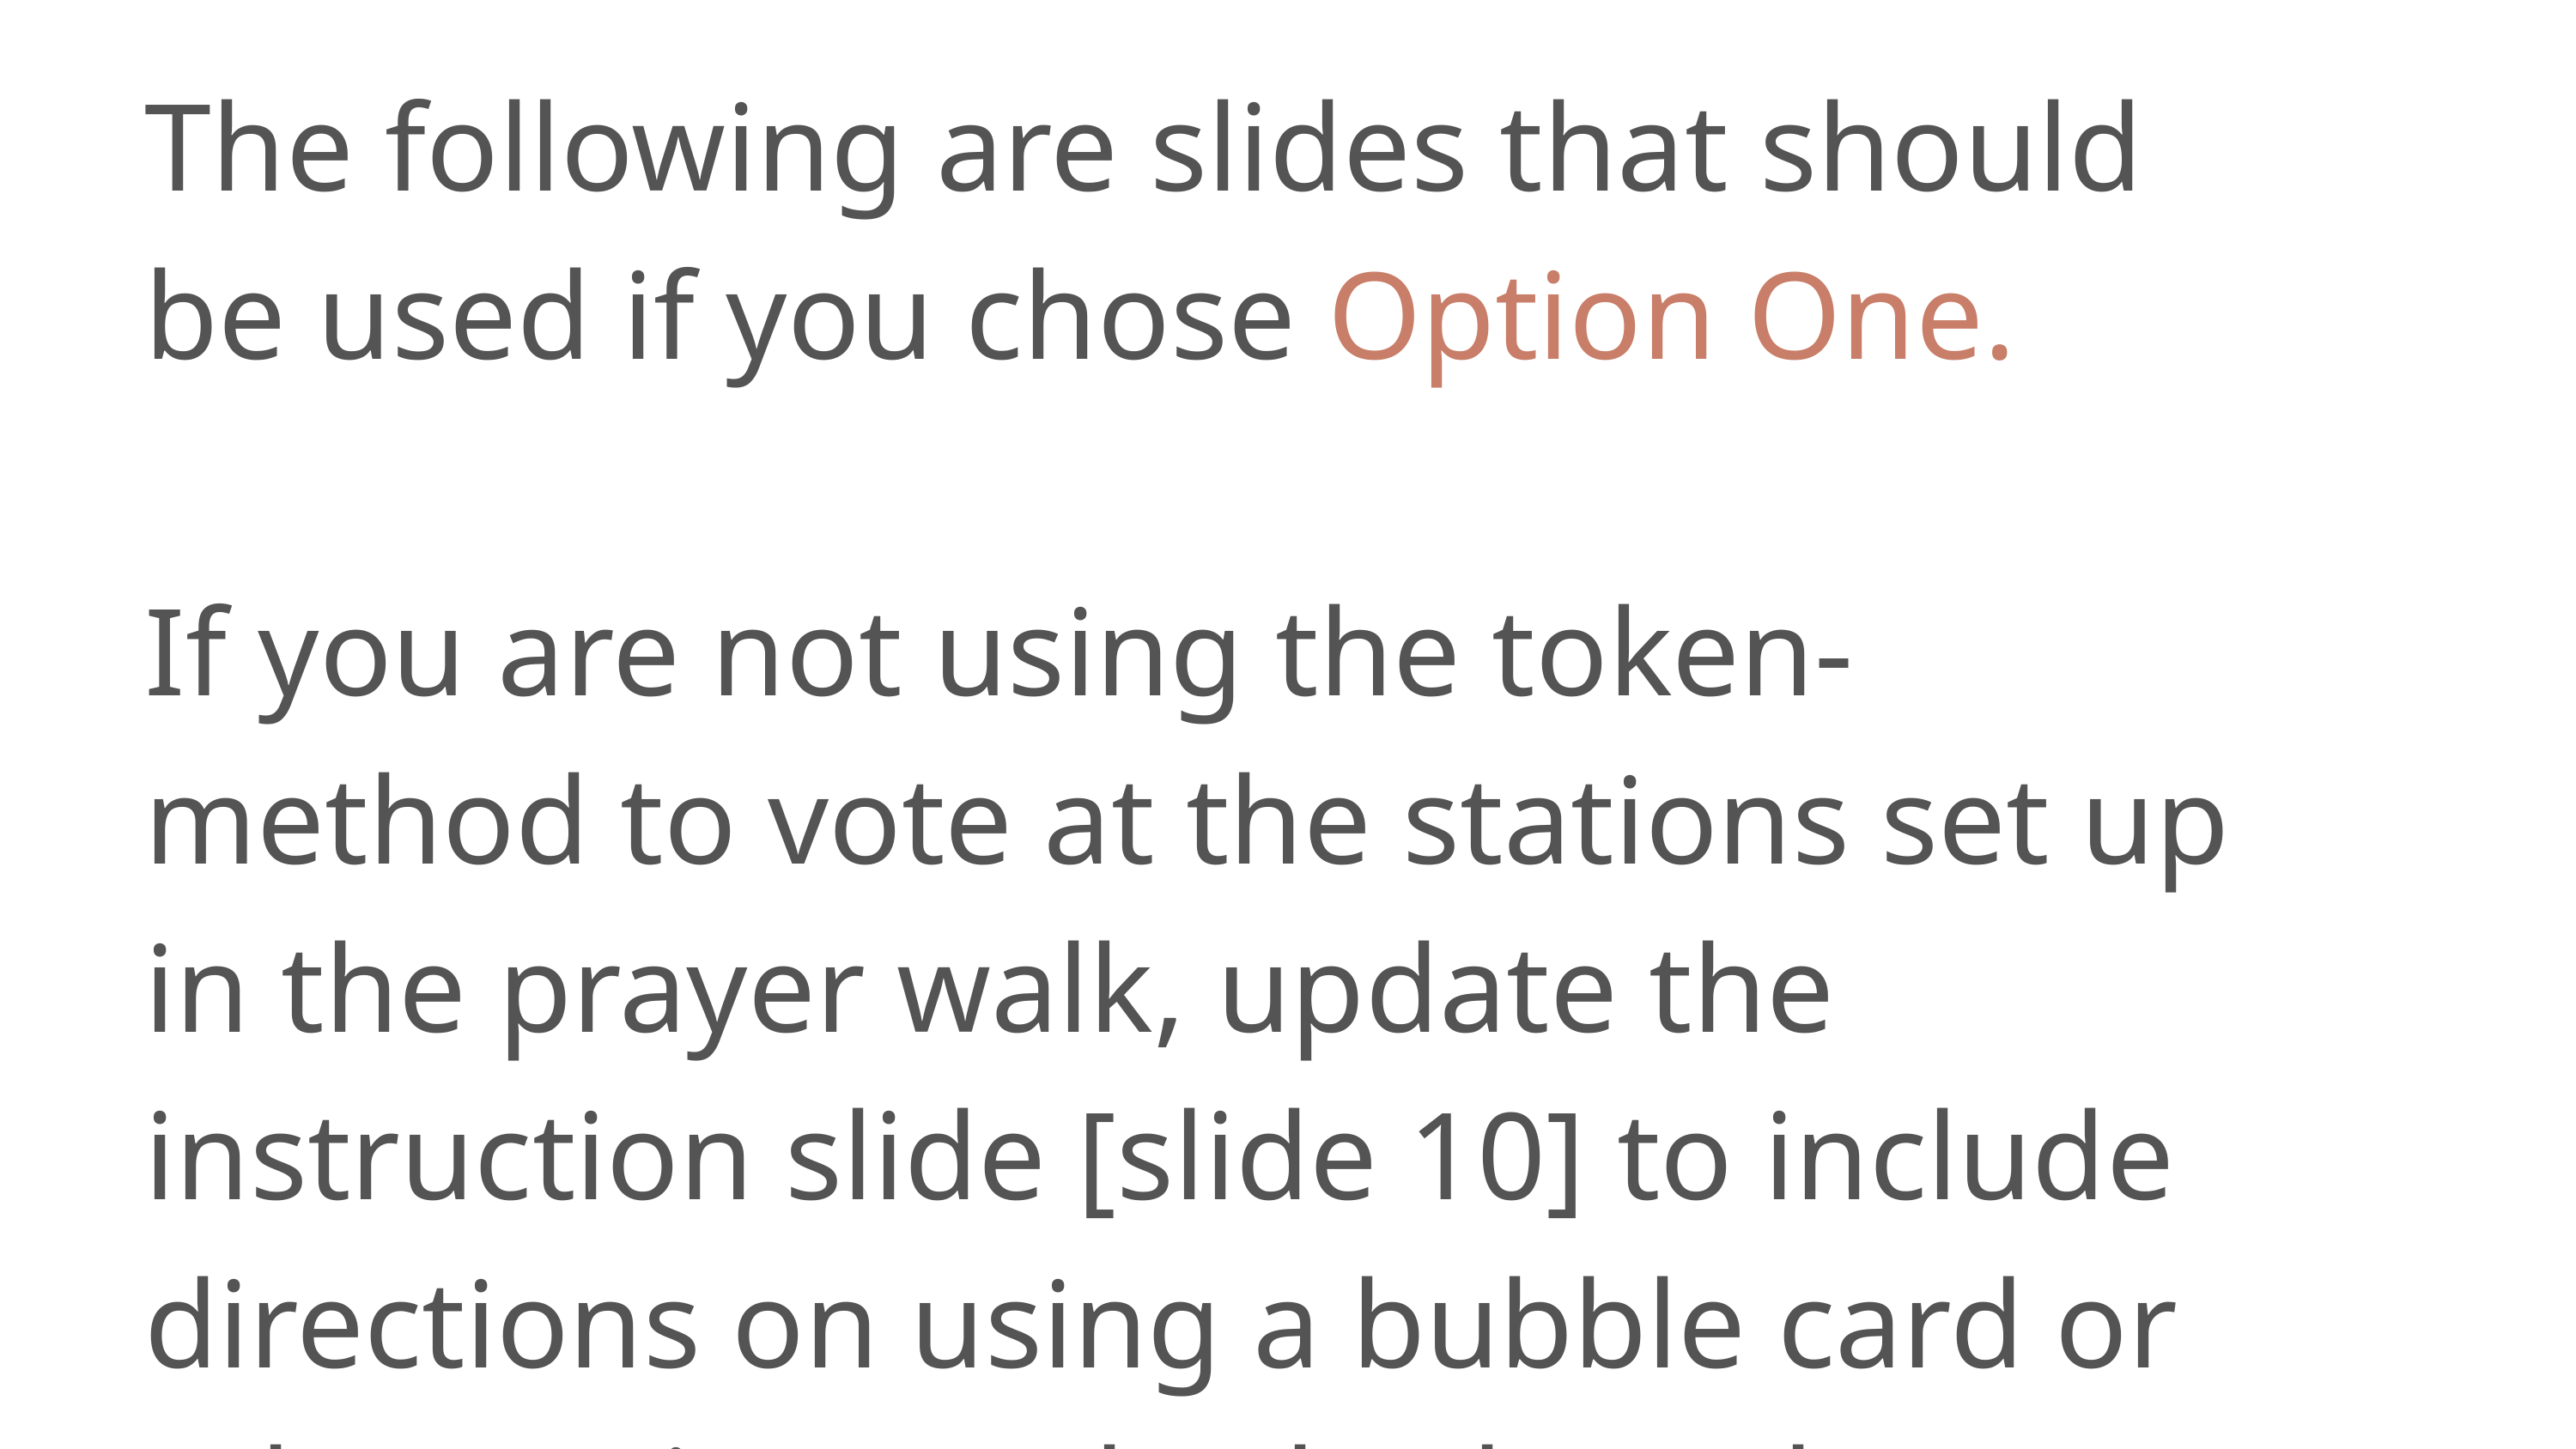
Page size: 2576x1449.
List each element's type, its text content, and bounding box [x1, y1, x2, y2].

text_box The following are slides that should be used if you chose Option One. If you are not using the token-method to vote at the stations set up in the prayer walk, update the instruction slide [slide 10] to include directions on using a bubble card or other voting method selected. [144, 46, 2243, 1449]
